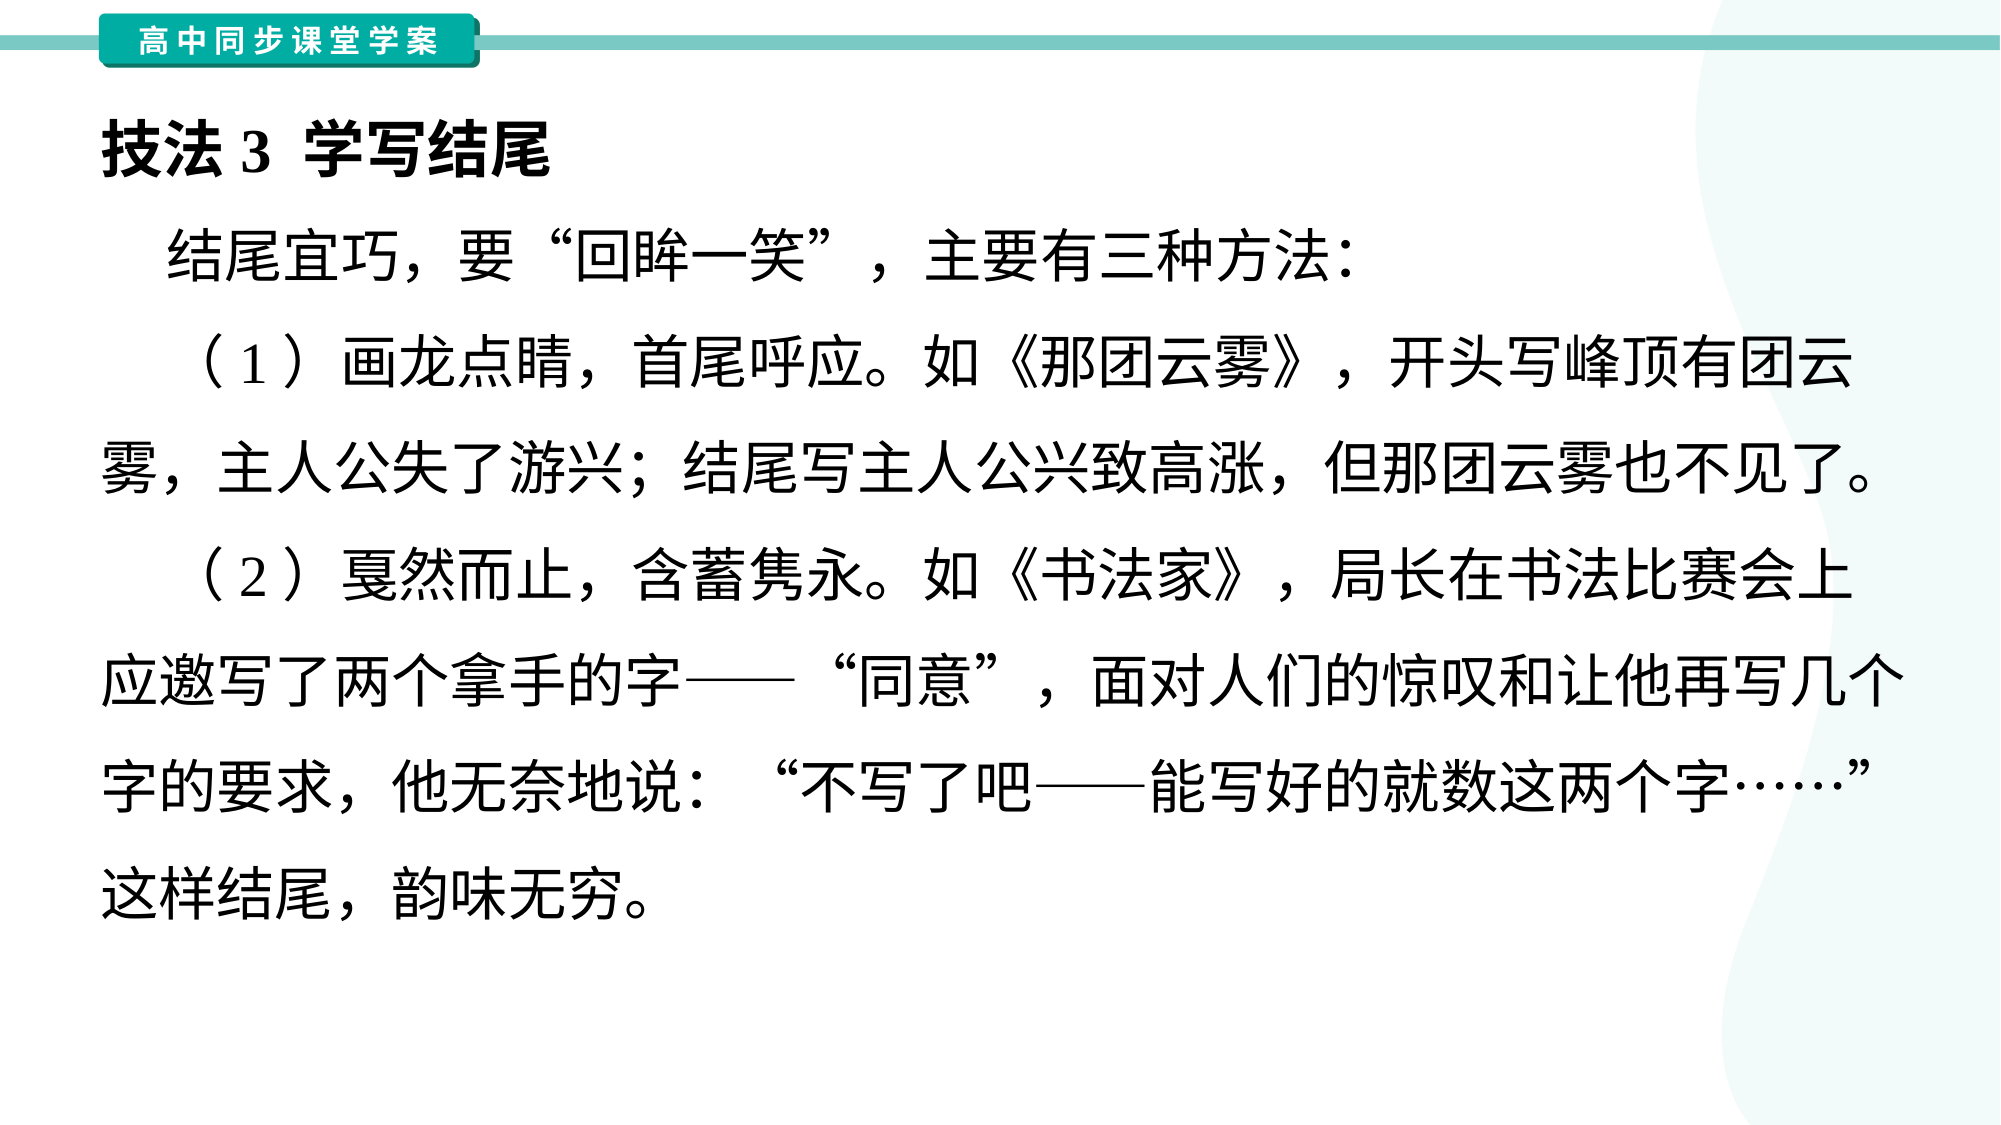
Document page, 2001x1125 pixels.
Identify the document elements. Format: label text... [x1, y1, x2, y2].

picture [0, 0, 2000, 1125]
text_box 结尾宜巧，要“回眸一笑”，主要有三种方法： （1）画龙点睛，首尾呼应。如《那团云雾》，开头写峰顶有团云 雾，主人公失了游兴；结尾写主人公兴致高涨，但那团云雾也不见了。 （2）戛然而止，含蓄隽永。如《书法家》，局长在书法比赛会上 应邀写了两个拿手的字——“同意”，面对人们的惊叹和让他再写几个 字的要求，他无奈地说：“不写了吧——能写好的就数这两个字……” 这样结尾，韵味无穷。 [100, 182, 1899, 927]
text_box 技法3 学写结尾 [100, 76, 1899, 182]
